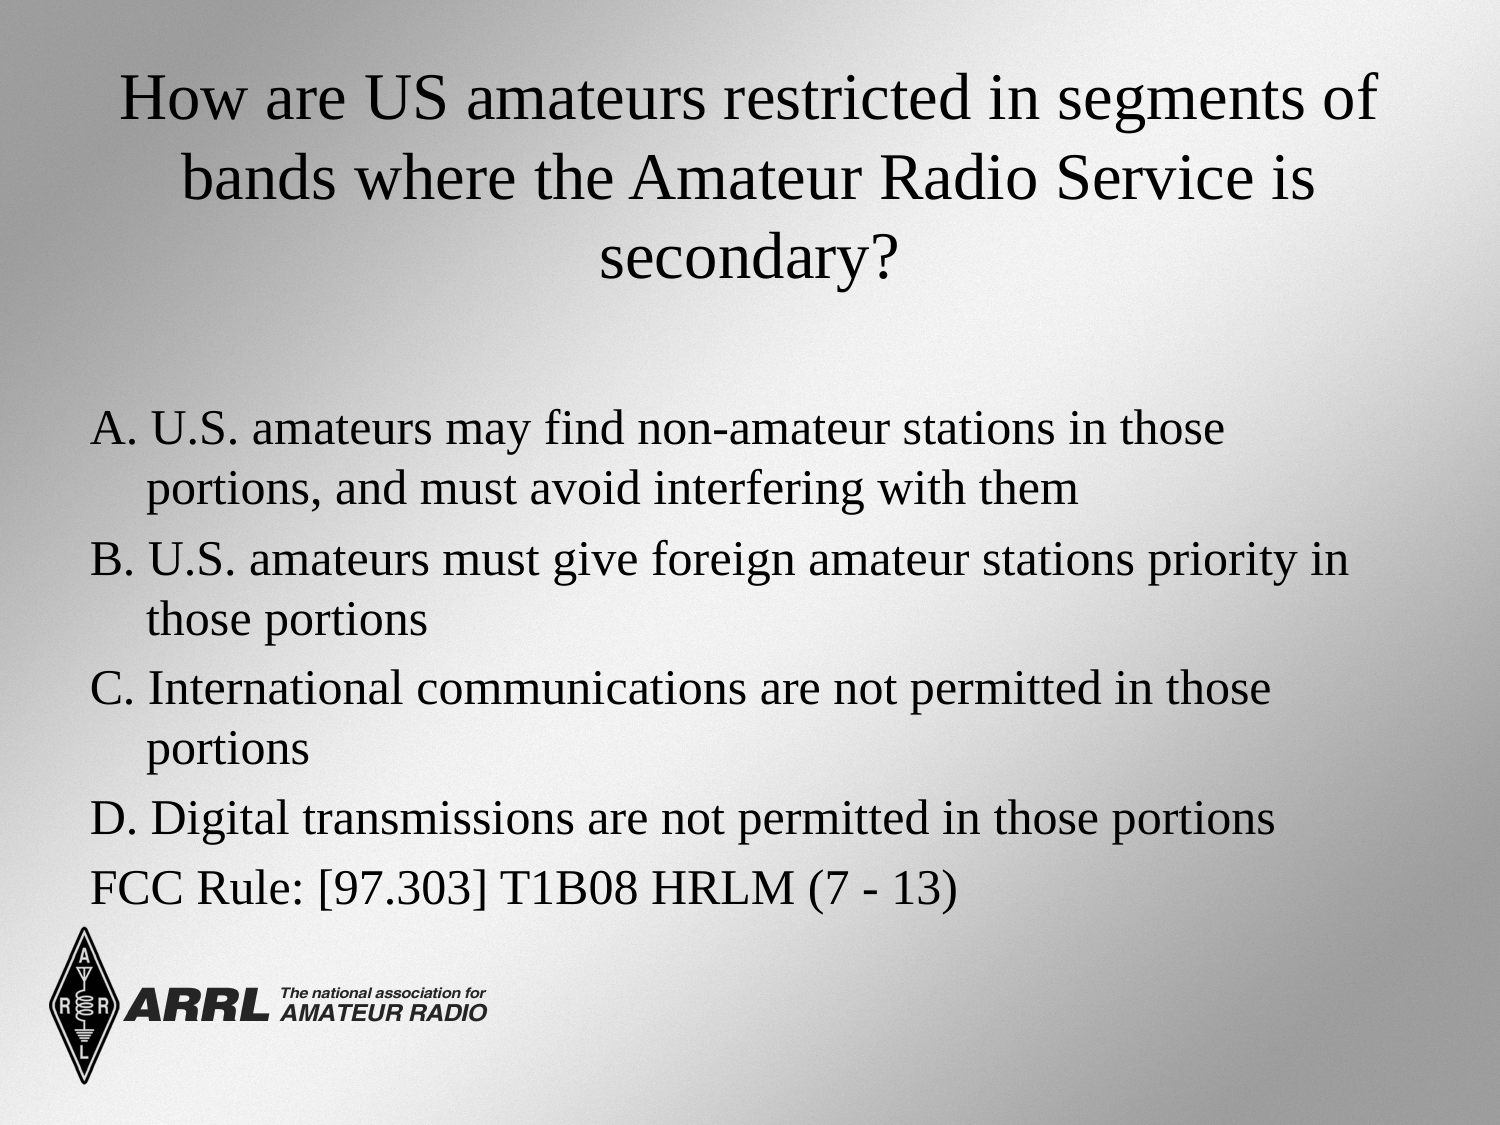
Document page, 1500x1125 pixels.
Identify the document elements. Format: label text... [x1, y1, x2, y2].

list A. U.S. amateurs may find non-amateur stations in those portions, and must avoid interfering with them B. U.S. amateurs must give foreign amateur stations priority in those portions C. International communications are not permitted in those portions D. Digital transmissions are not permitted in those portions FCC Rule: [97.303] T1B08 HRLM (7 - 13) [75, 387, 1425, 1005]
title How are US amateurs restricted in segments of bands where the Amateur Radio Service is secondary? [75, 45, 1425, 233]
picture [0, 0, 1500, 1125]
